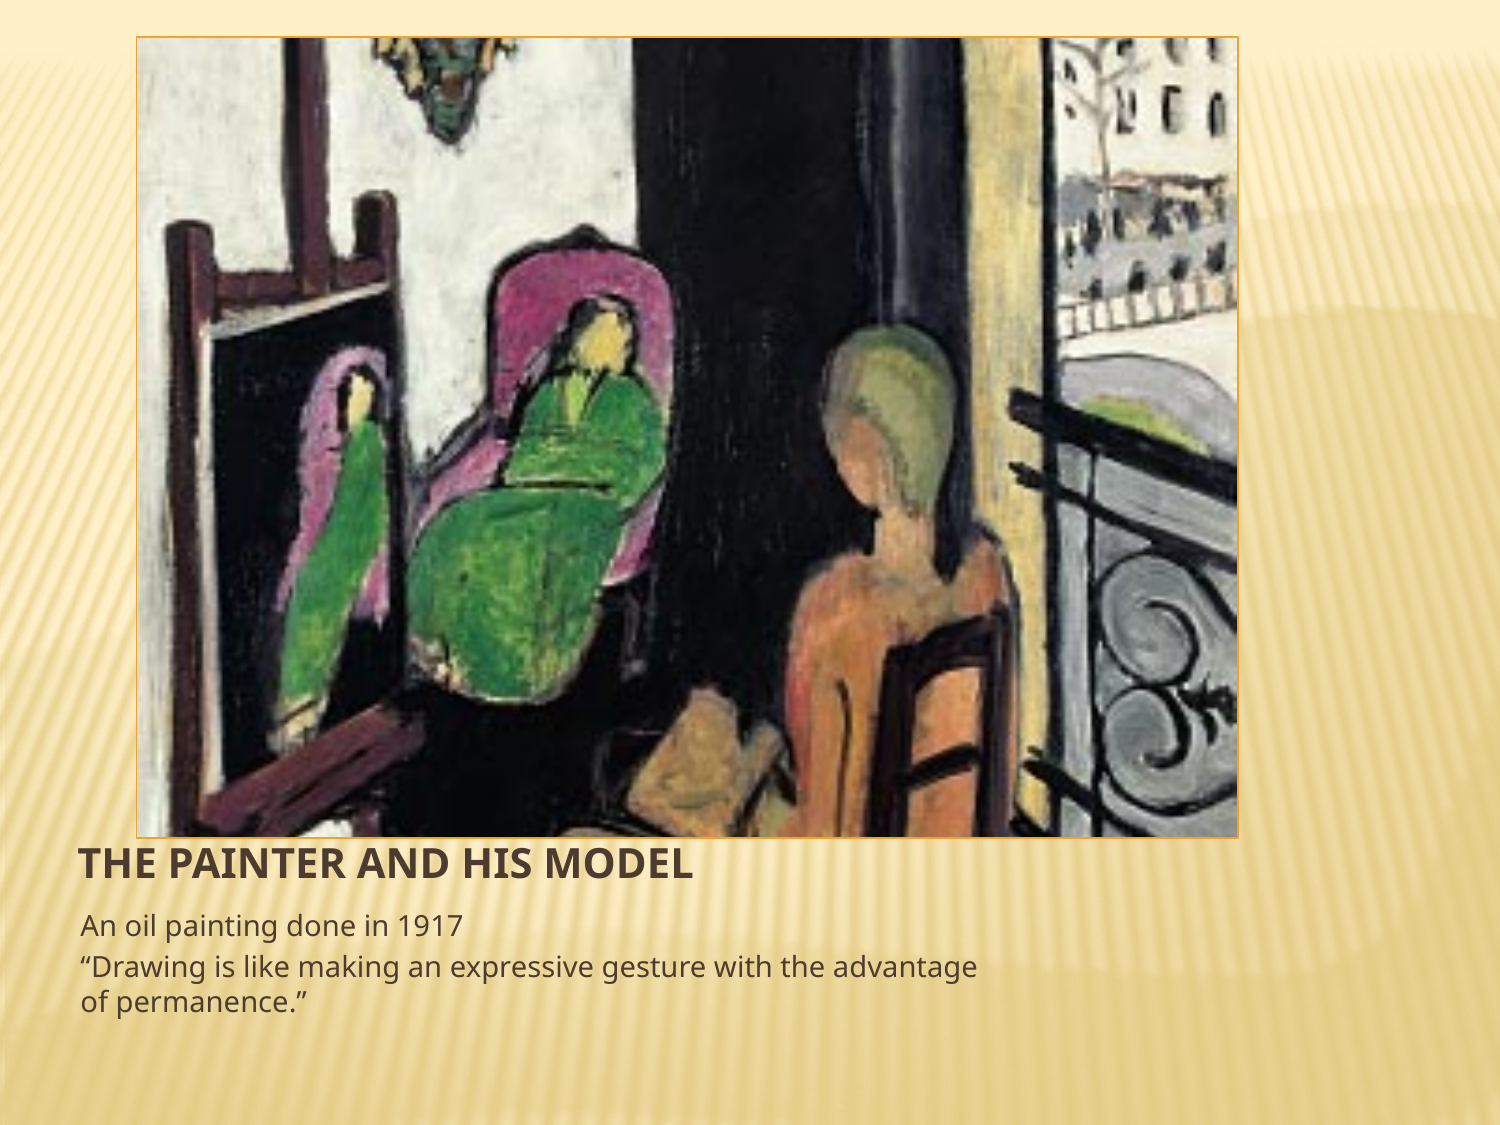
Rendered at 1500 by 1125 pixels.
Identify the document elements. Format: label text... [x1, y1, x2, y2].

title The Painter And His Model [62, 819, 1025, 905]
list An oil painting done in 1917 “Drawing is like making an expressive gesture with the advantage of permanence.” [62, 907, 1025, 1034]
picture [137, 37, 1238, 838]
